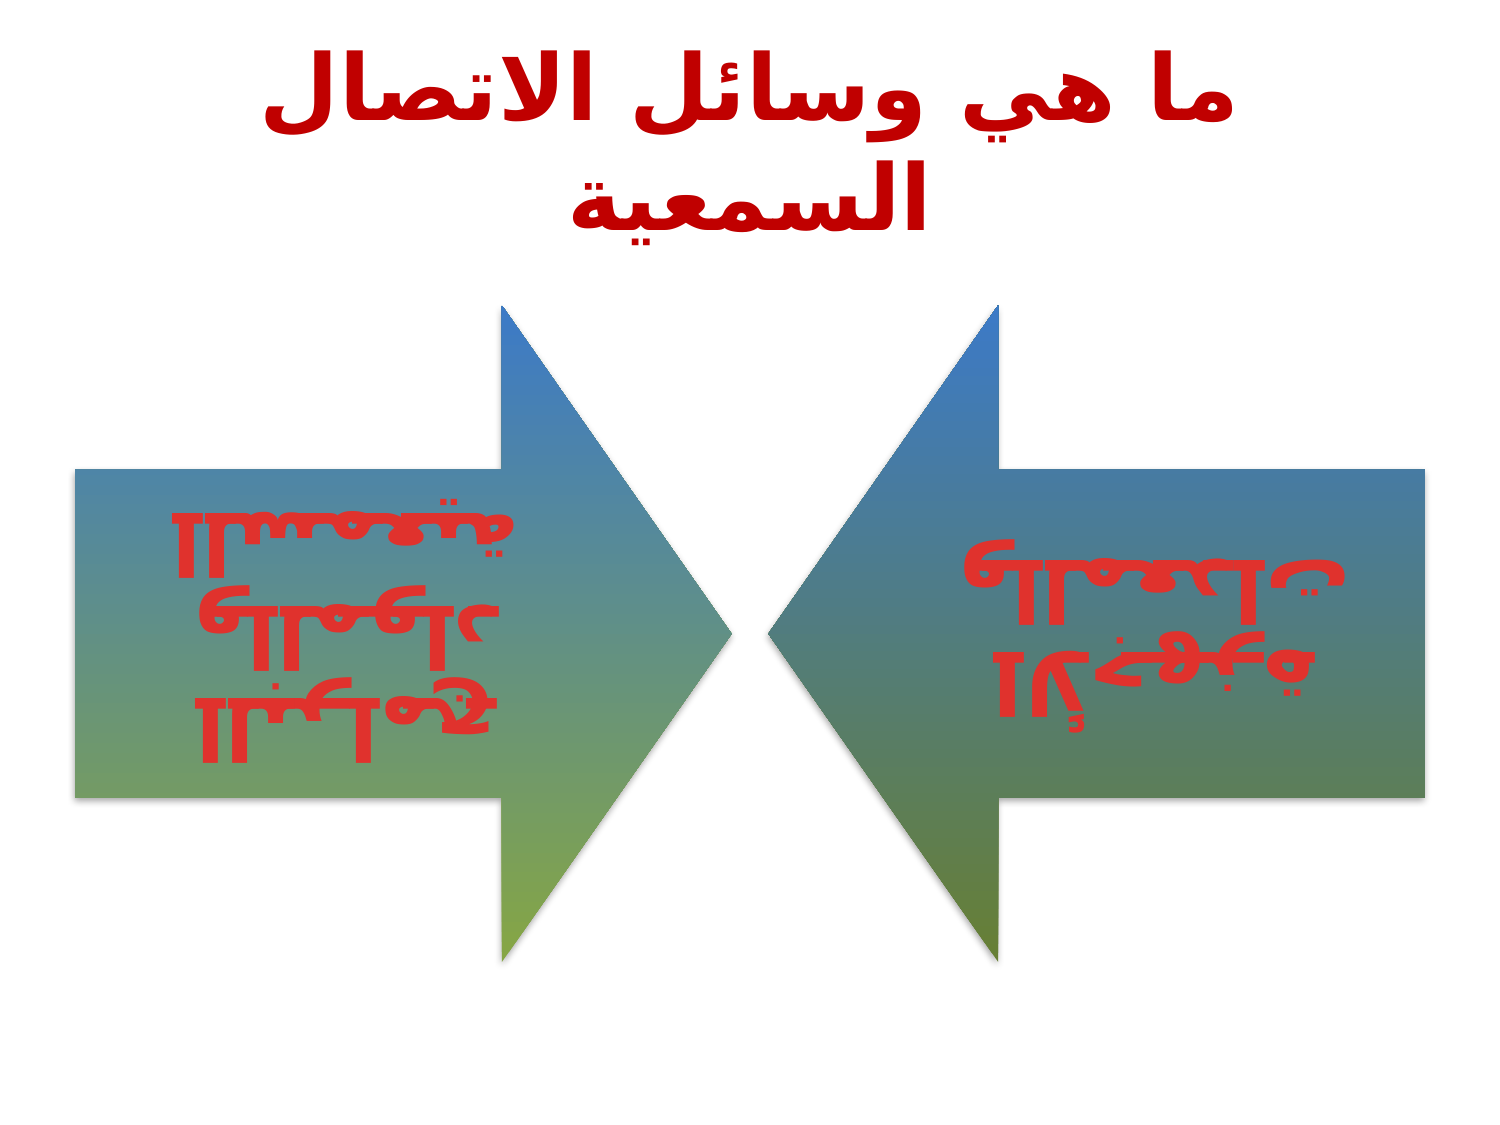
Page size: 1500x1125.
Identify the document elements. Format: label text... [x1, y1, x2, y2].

title ما هي وسائل الاتصال السمعية [75, 45, 1425, 233]
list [74, 262, 1426, 1006]
